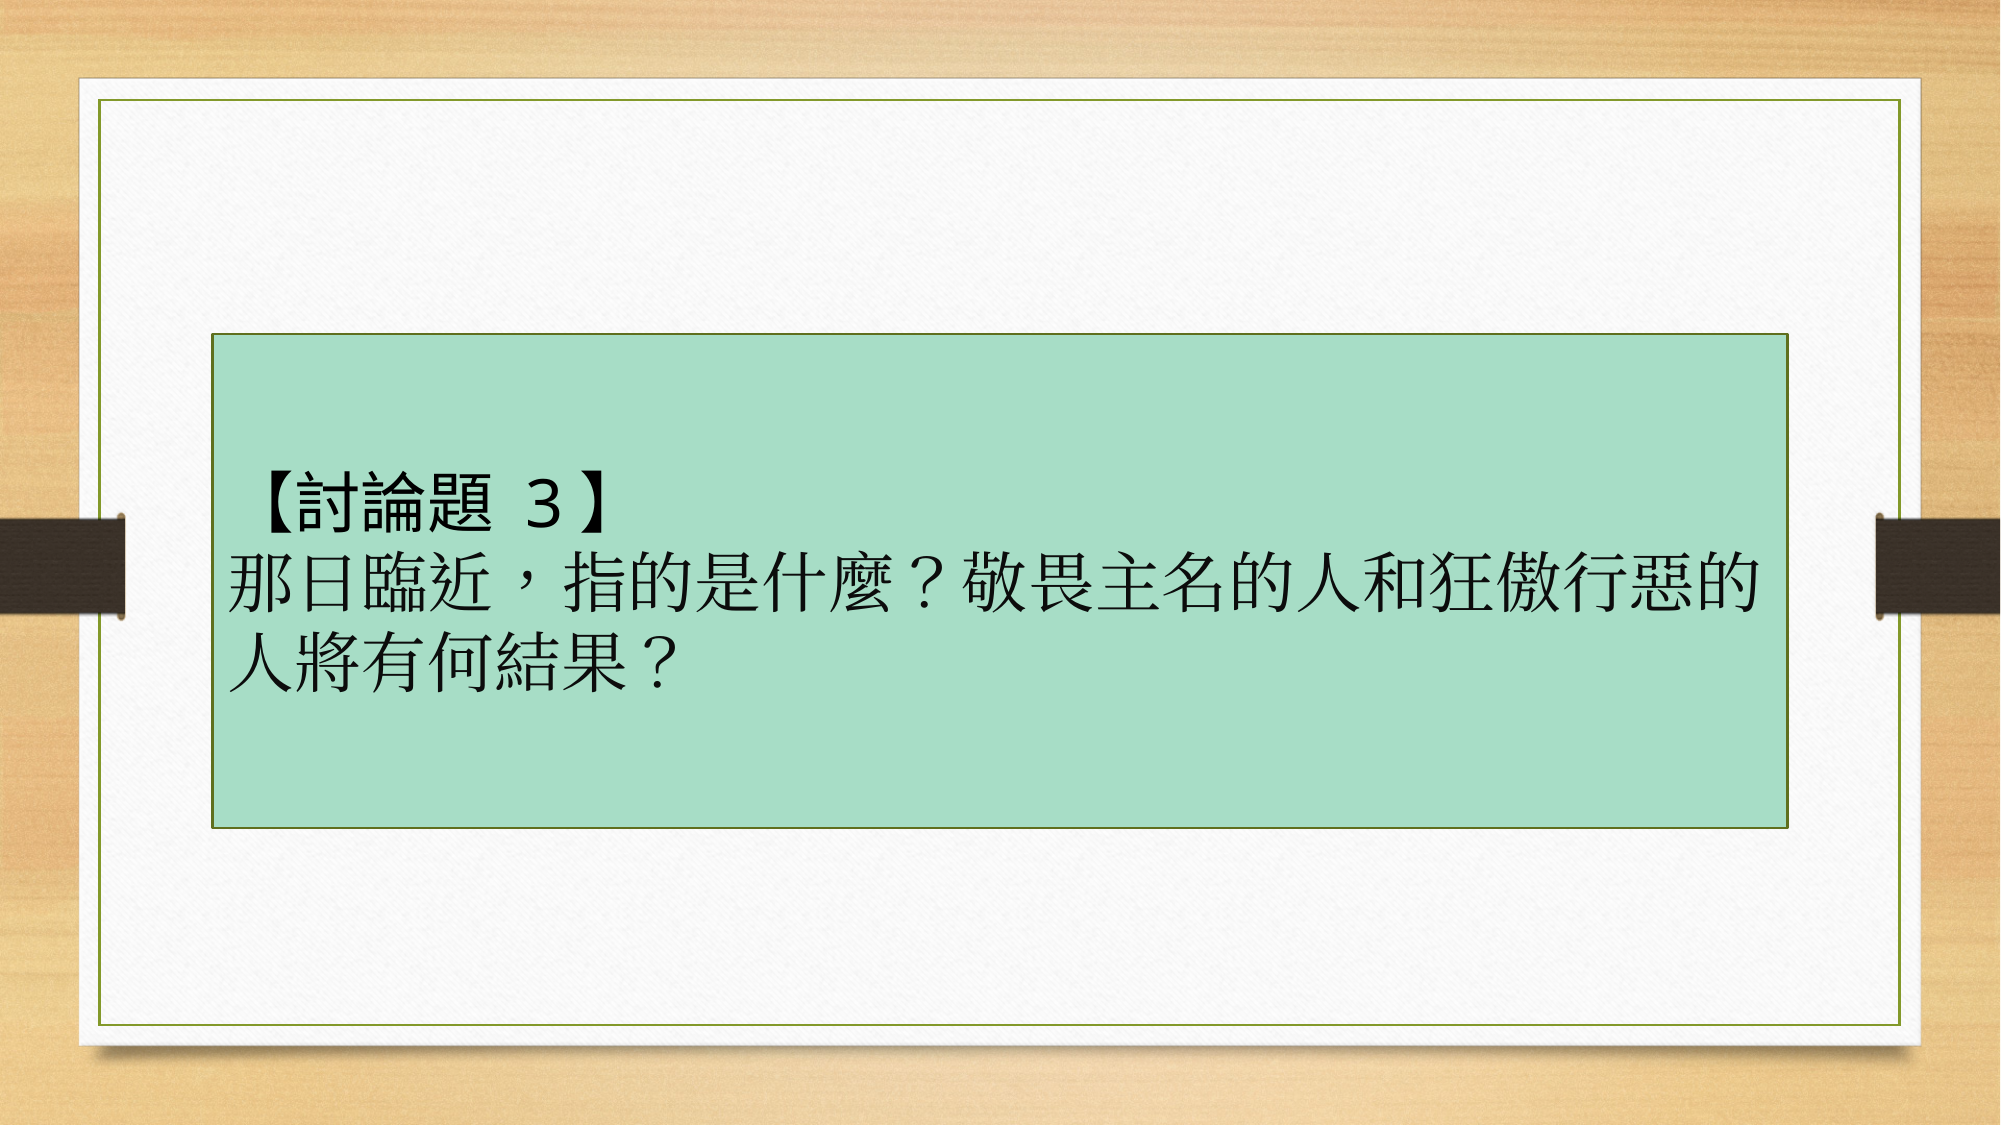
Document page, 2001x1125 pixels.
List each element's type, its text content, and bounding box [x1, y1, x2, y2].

picture [0, 0, 2001, 1125]
text_box 【討論題 3】 那日臨近，指的是什麼？敬畏主名的人和狂傲行惡的人將有何結果？ [212, 334, 1788, 828]
